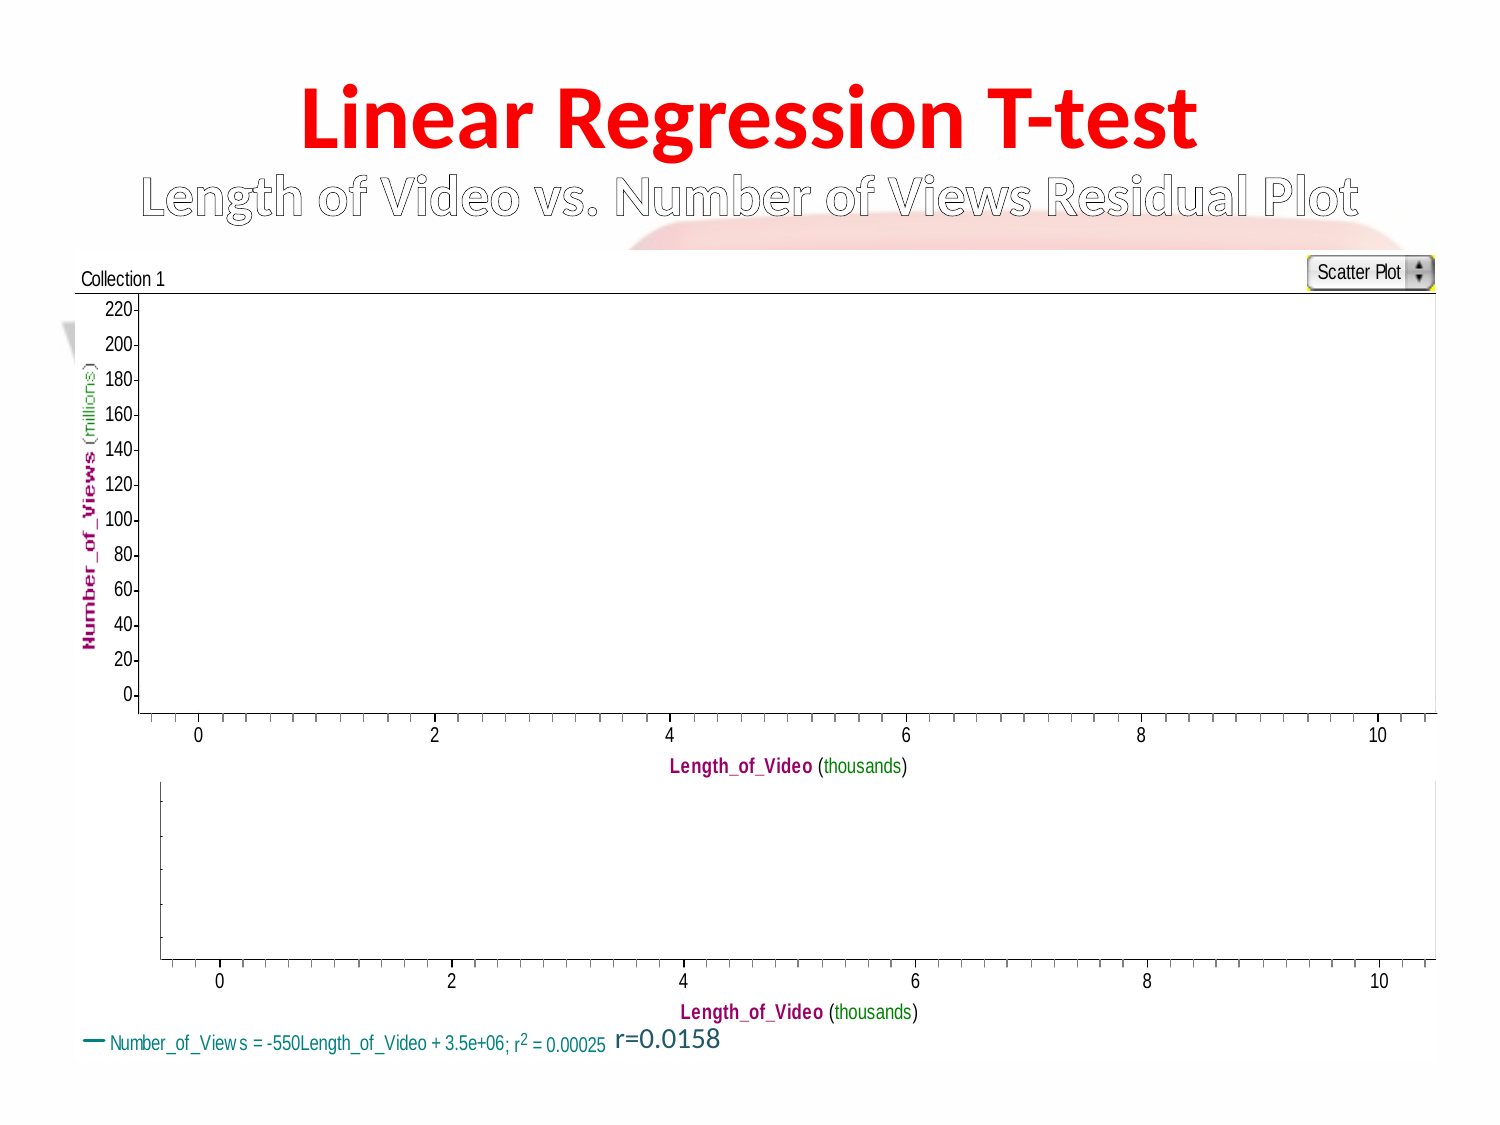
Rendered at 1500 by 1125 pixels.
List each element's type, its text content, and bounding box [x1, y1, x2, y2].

text_box Length of Video vs. Number of Views Residual Plot [74, 149, 1425, 235]
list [74, 249, 1438, 1063]
text_box Linear Regression T-test [74, 50, 1425, 149]
